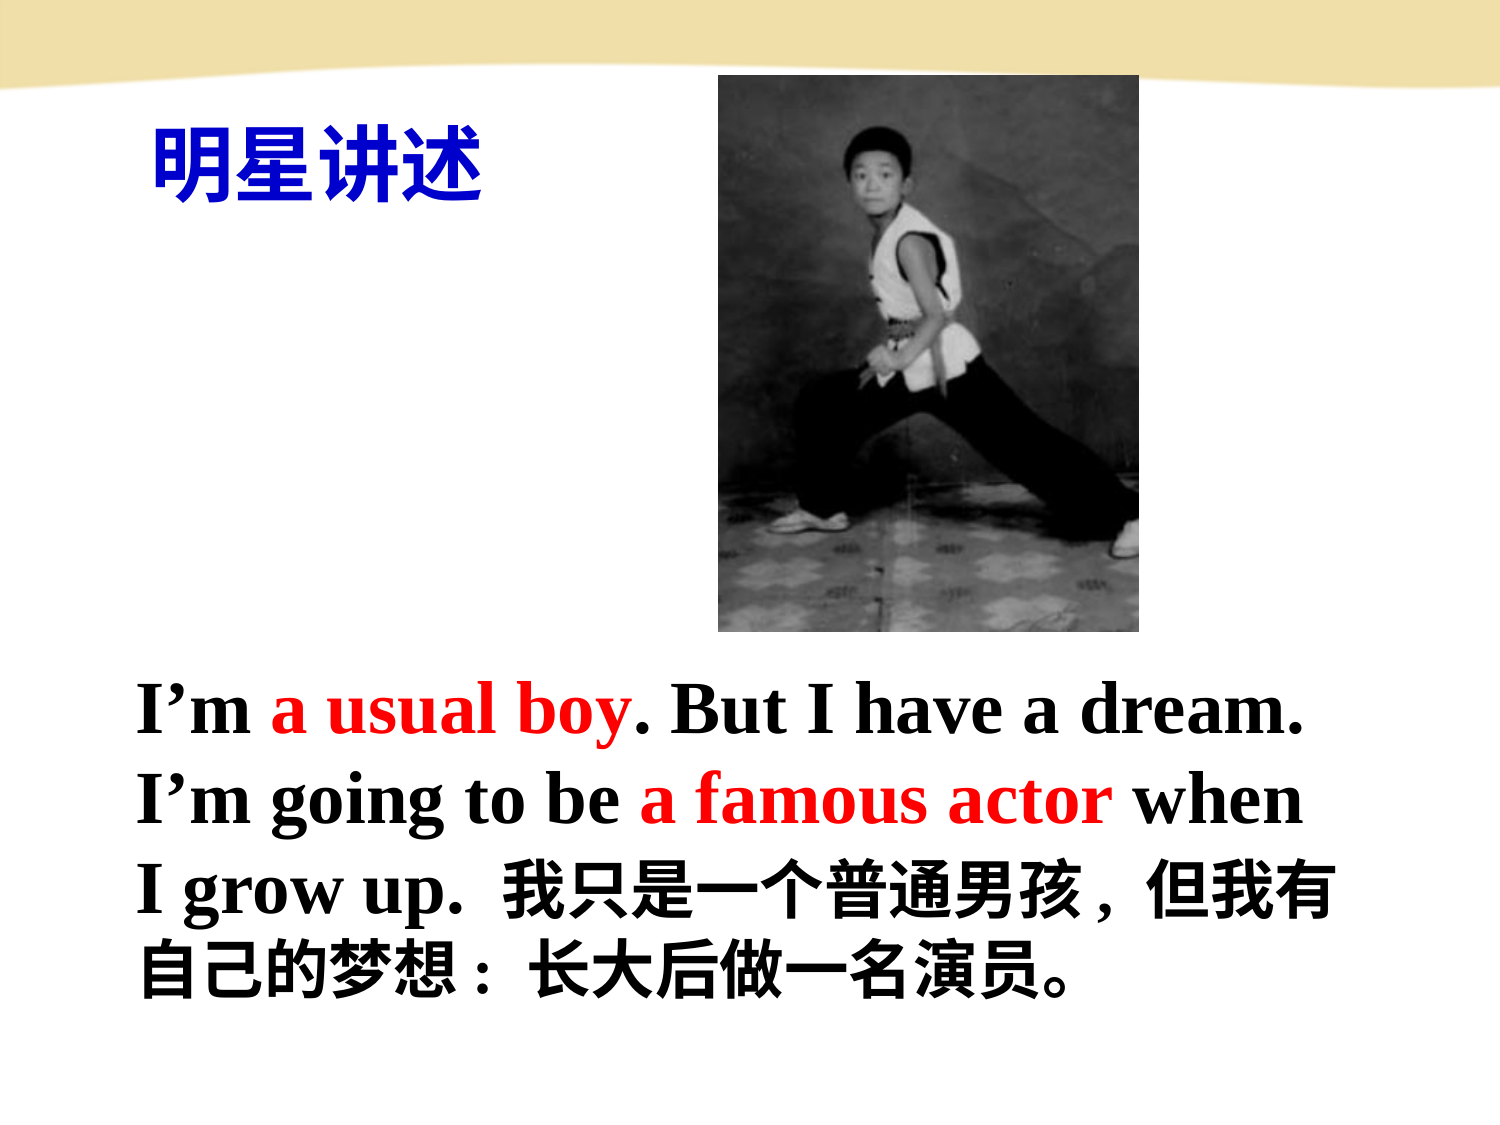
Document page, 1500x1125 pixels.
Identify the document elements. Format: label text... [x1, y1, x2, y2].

text_box 明星讲述 [135, 104, 668, 220]
picture [0, 0, 1500, 1125]
text_box I’m a usual boy. But I have a dream. I’m going to be a famous actor when I grow up. 我只是一个普通男孩, 但我有 自己的梦想: 长大后做一名演员。 [120, 650, 1408, 1003]
